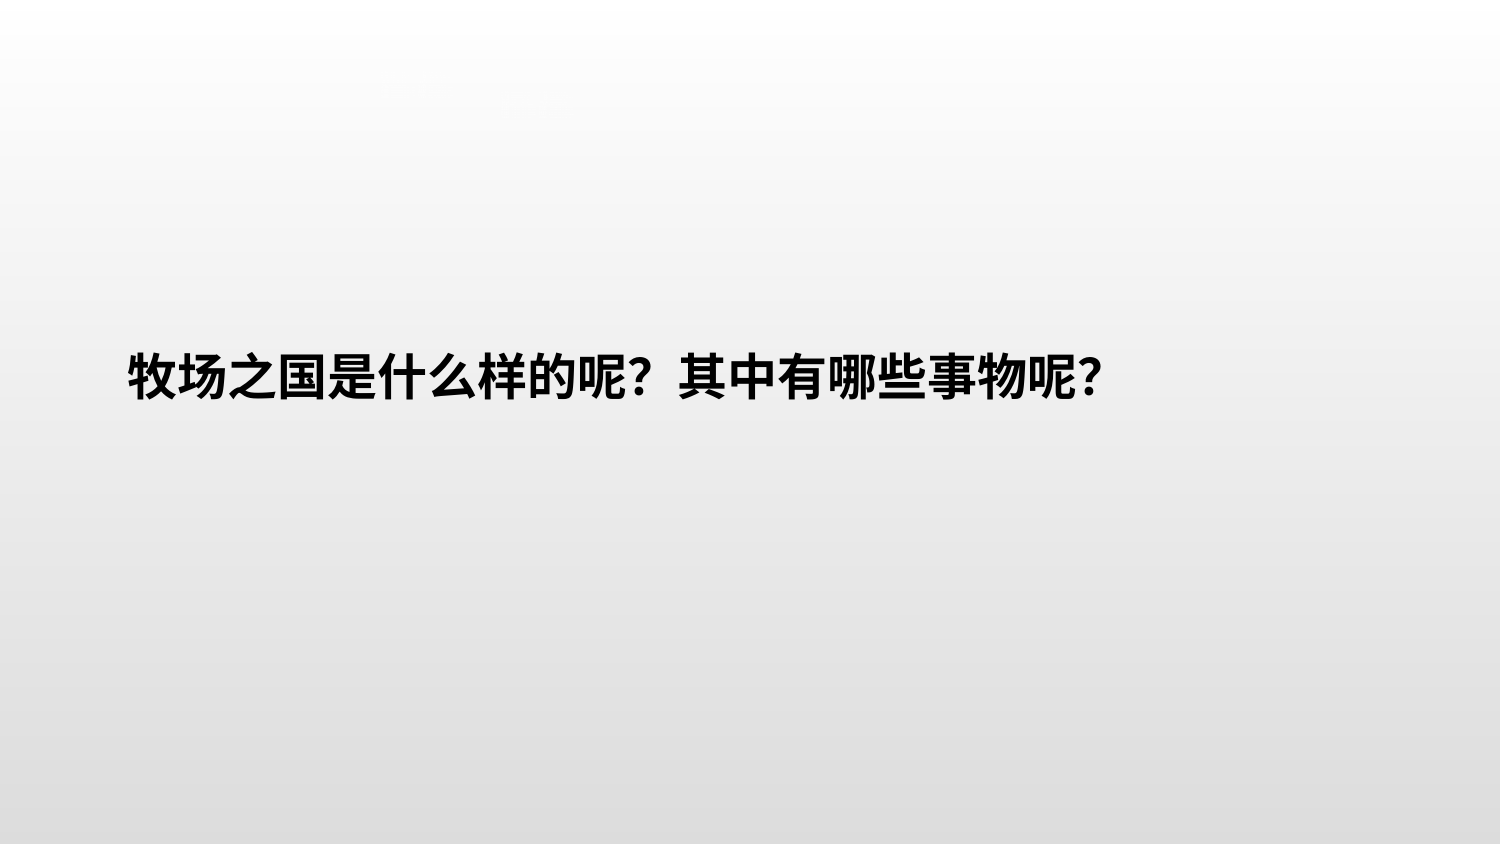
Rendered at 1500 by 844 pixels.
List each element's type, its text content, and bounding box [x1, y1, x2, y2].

text_box 牧场之国是什么样的呢？其中有哪些事物呢？ [47, 279, 1485, 411]
